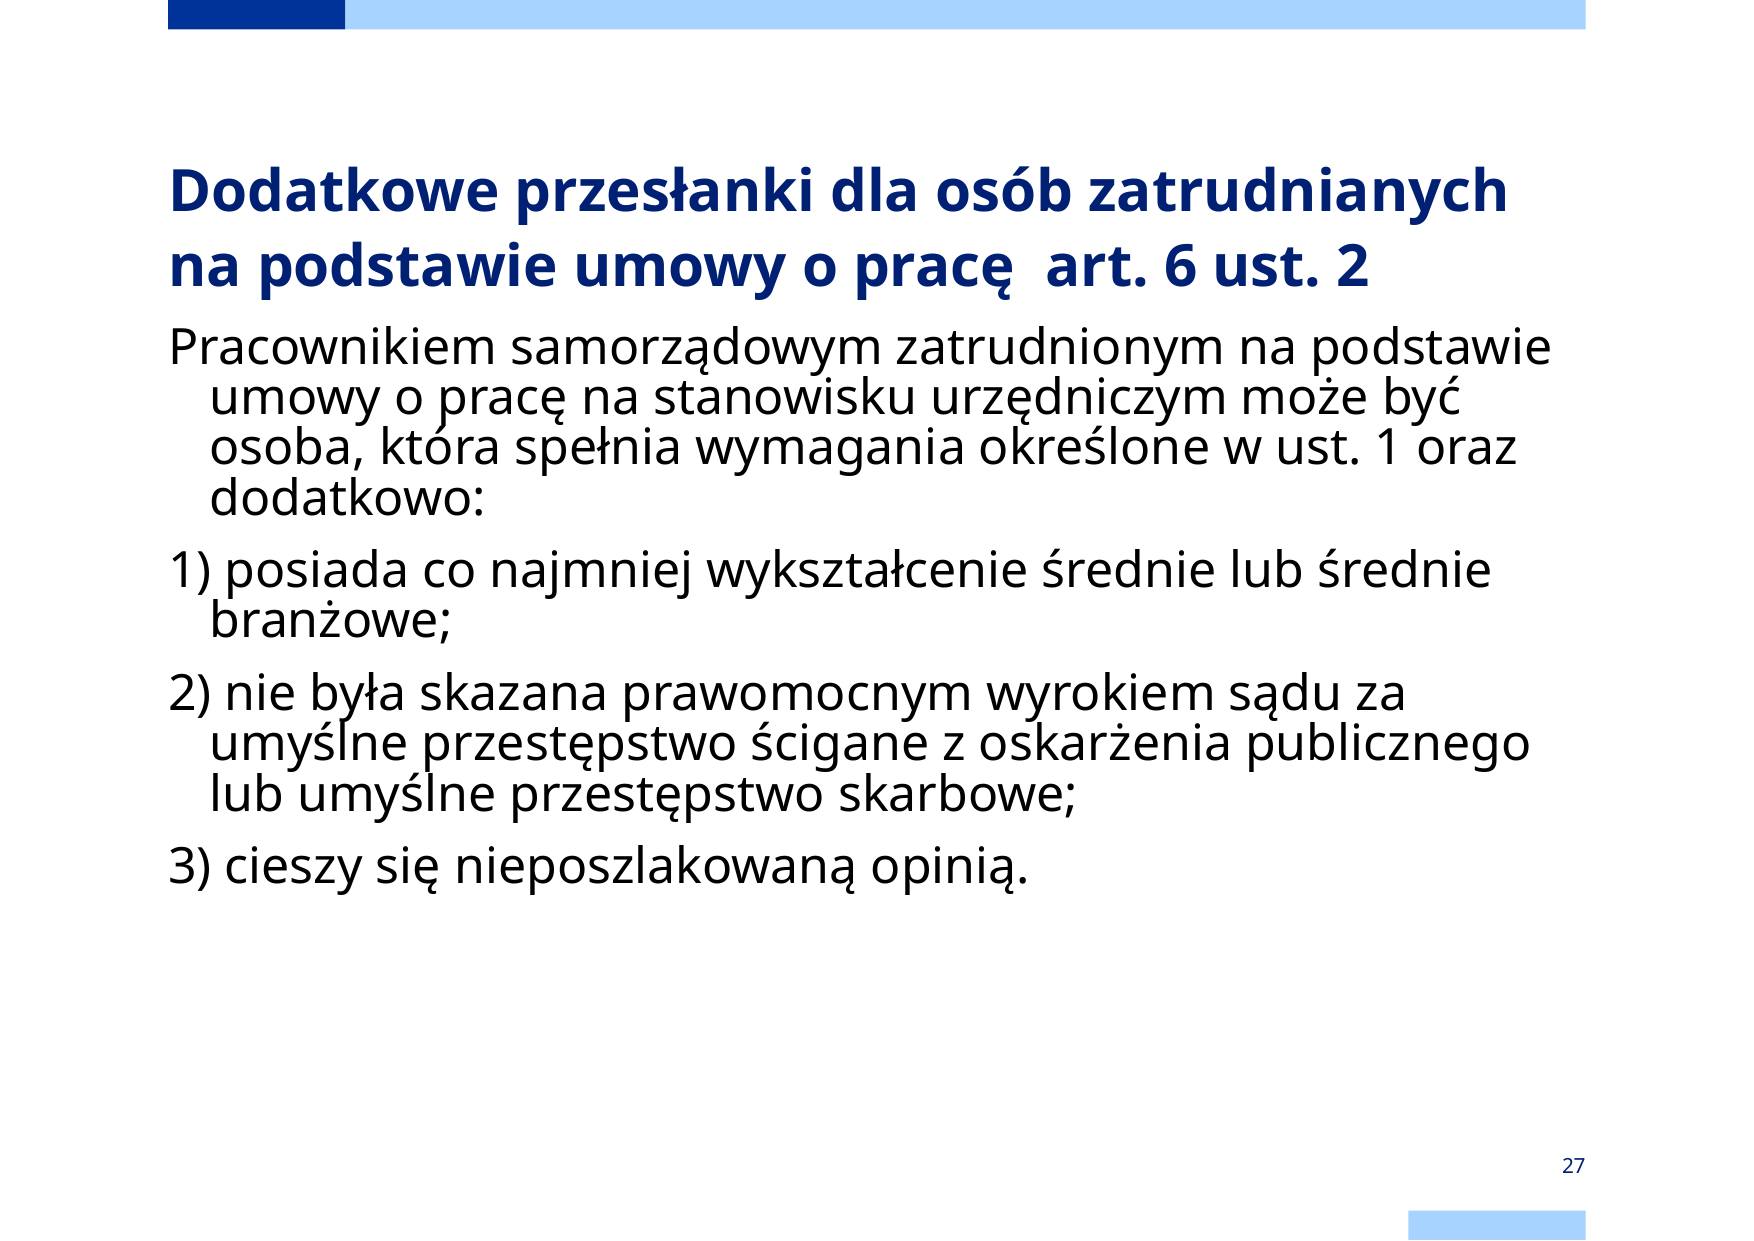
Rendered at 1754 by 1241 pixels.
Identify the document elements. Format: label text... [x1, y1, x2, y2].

slide_number 27 [1408, 1151, 1586, 1182]
list Pracownikiem samorządowym zatrudnionym na podstawie umowy o pracę na stanowisku urzędniczym może być osoba, która spełnia wymagania określone w ust. 1 oraz dodatkowo: 1) posiada co najmniej wykształcenie średnie lub średnie branżowe; 2) nie była skazana prawomocnym wyrokiem sądu za umyślne przestępstwo ścigane z oskarżenia publicznego lub umyślne przestępstwo skarbowe; 3) cieszy się nieposzlakowaną opinią. [168, 324, 1586, 1093]
title Dodatkowe przesłanki dla osób zatrudnianych na podstawie umowy o pracę art. 6 ust. 2 [168, 147, 1586, 324]
